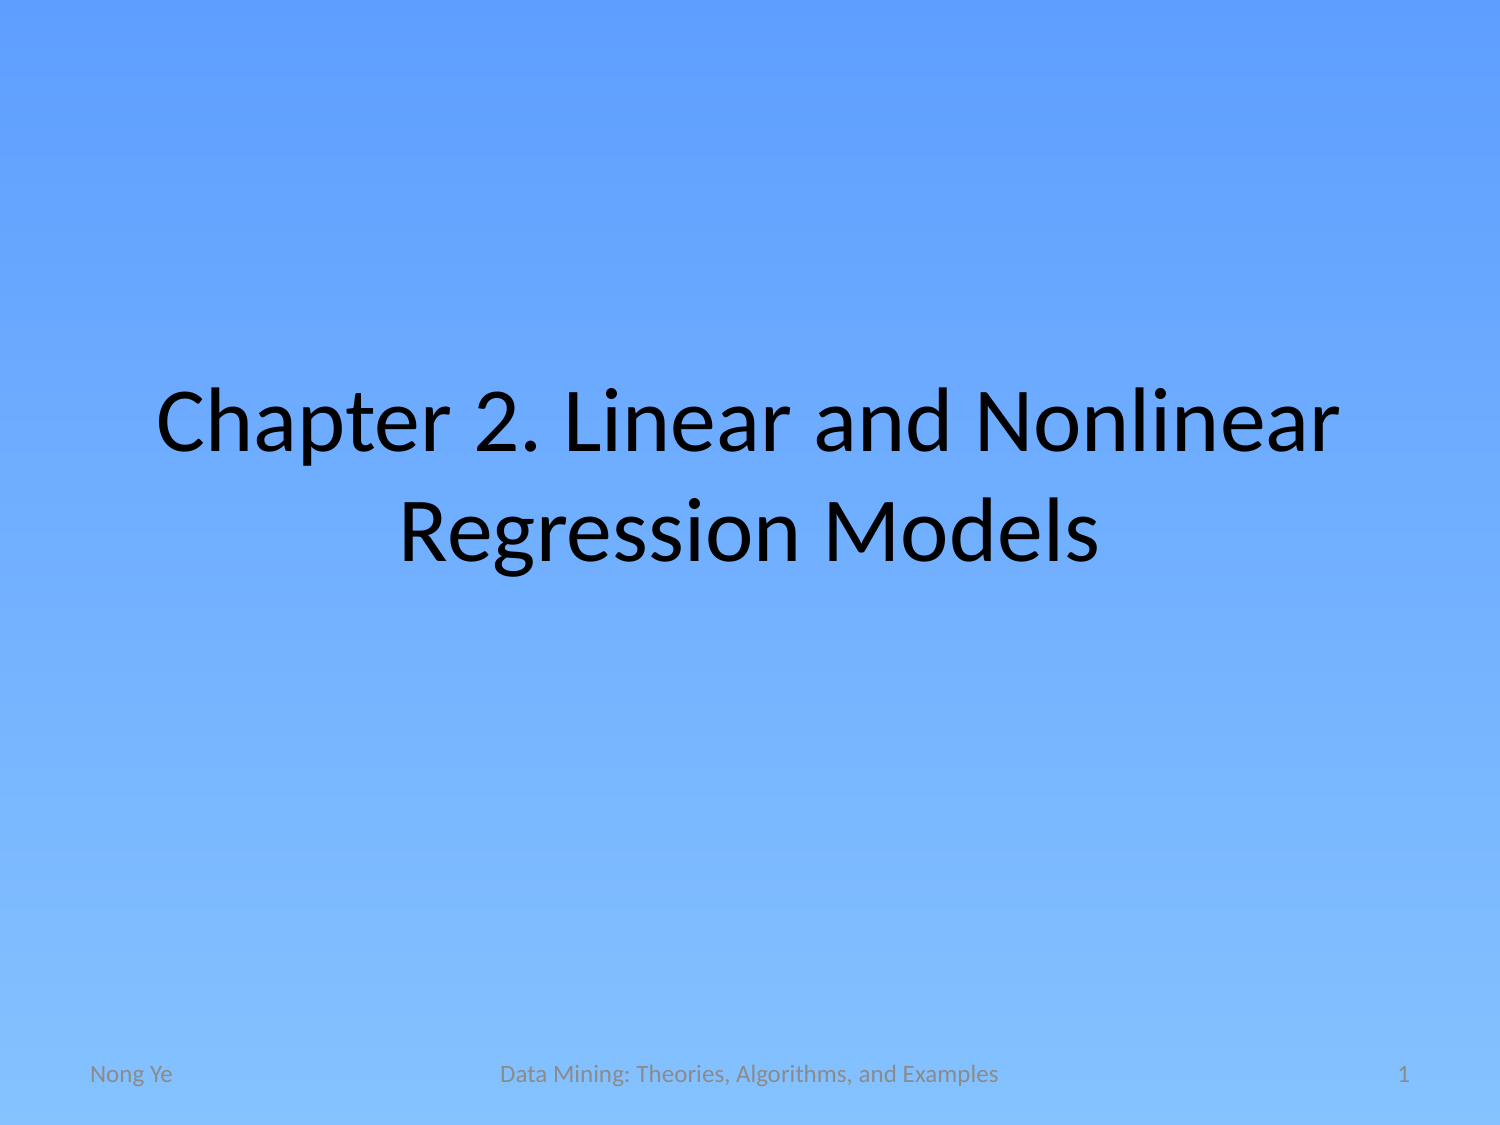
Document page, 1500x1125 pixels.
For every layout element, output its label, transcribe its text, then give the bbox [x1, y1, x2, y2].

slide_number 1 [1074, 1042, 1425, 1103]
title Chapter 2. Linear and Nonlinear Regression Models [112, 349, 1388, 591]
slide_number Nong Ye [75, 1042, 425, 1103]
footer Data Mining: Theories, Algorithms, and Examples [462, 1042, 1038, 1103]
